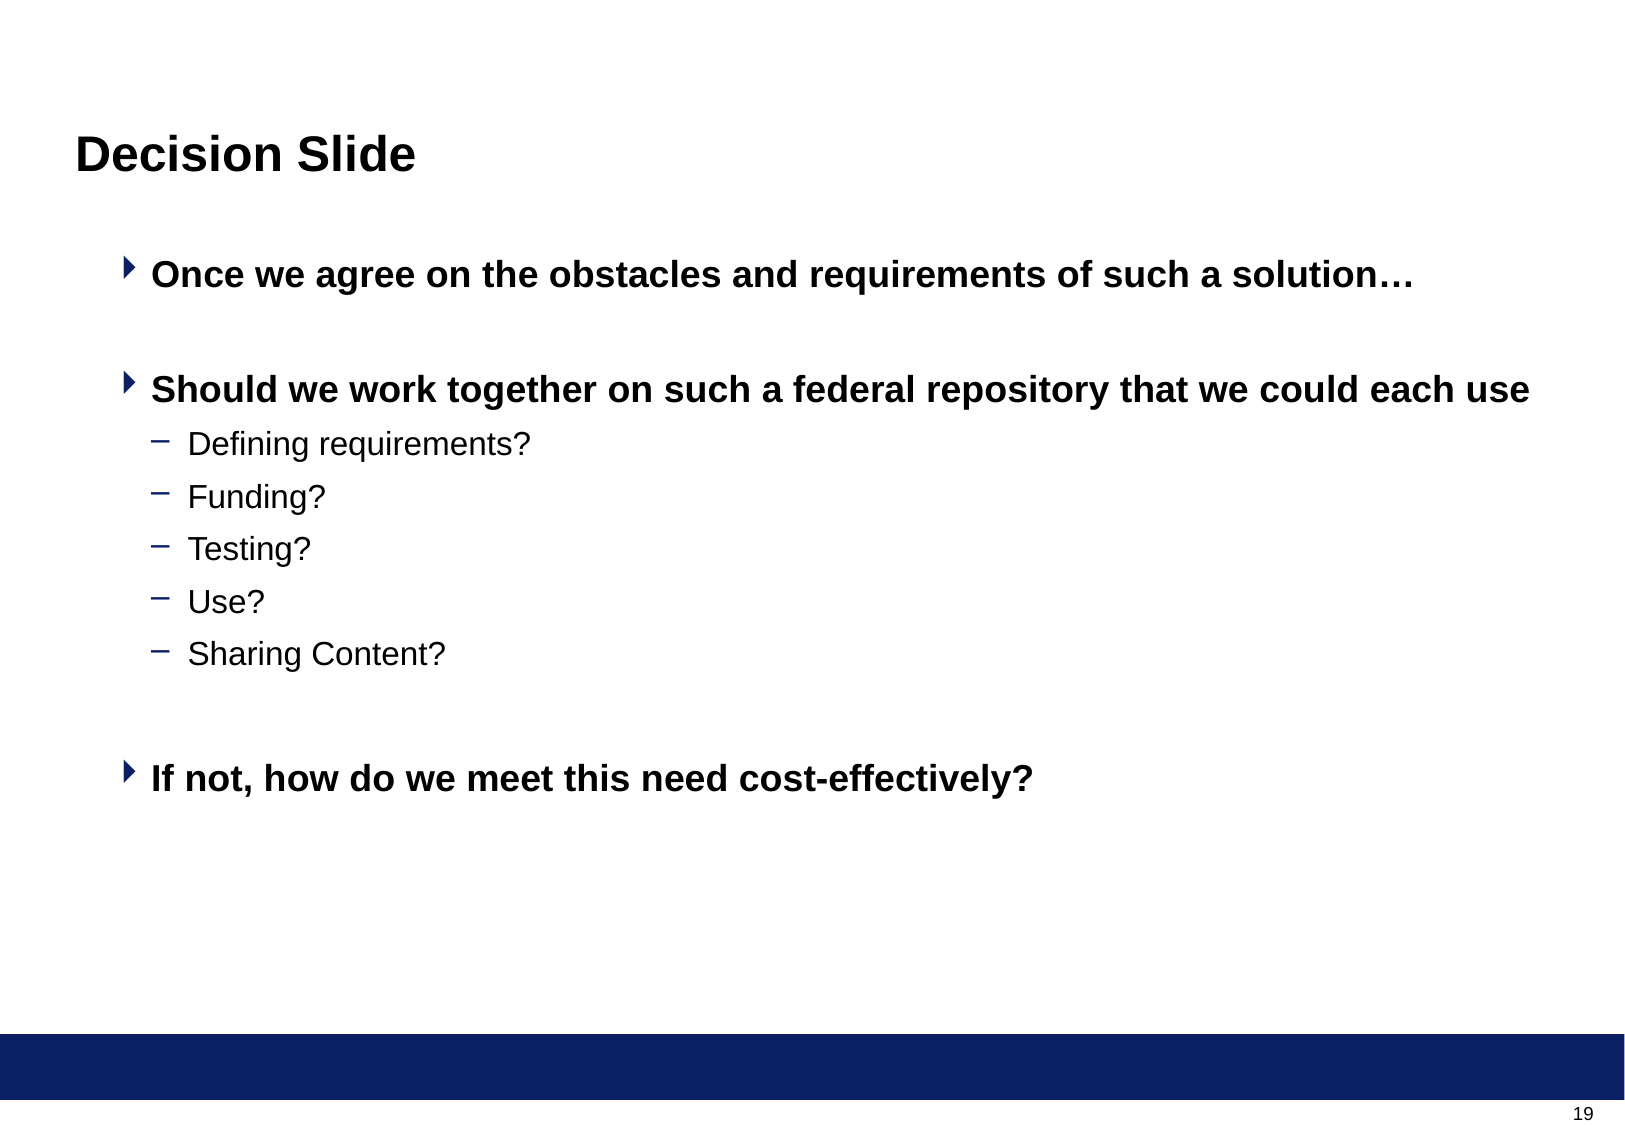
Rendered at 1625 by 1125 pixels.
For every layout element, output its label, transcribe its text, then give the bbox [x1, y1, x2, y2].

picture [0, 1034, 1625, 1100]
title Decision Slide [74, 44, 1550, 183]
list Once we agree on the obstacles and requirements of such a solution… Should we work together on such a federal repository that we could each use Defining requirements? Funding? Testing? Use? Sharing Content? If not, how do we meet this need cost-effectively? [112, 249, 1551, 938]
